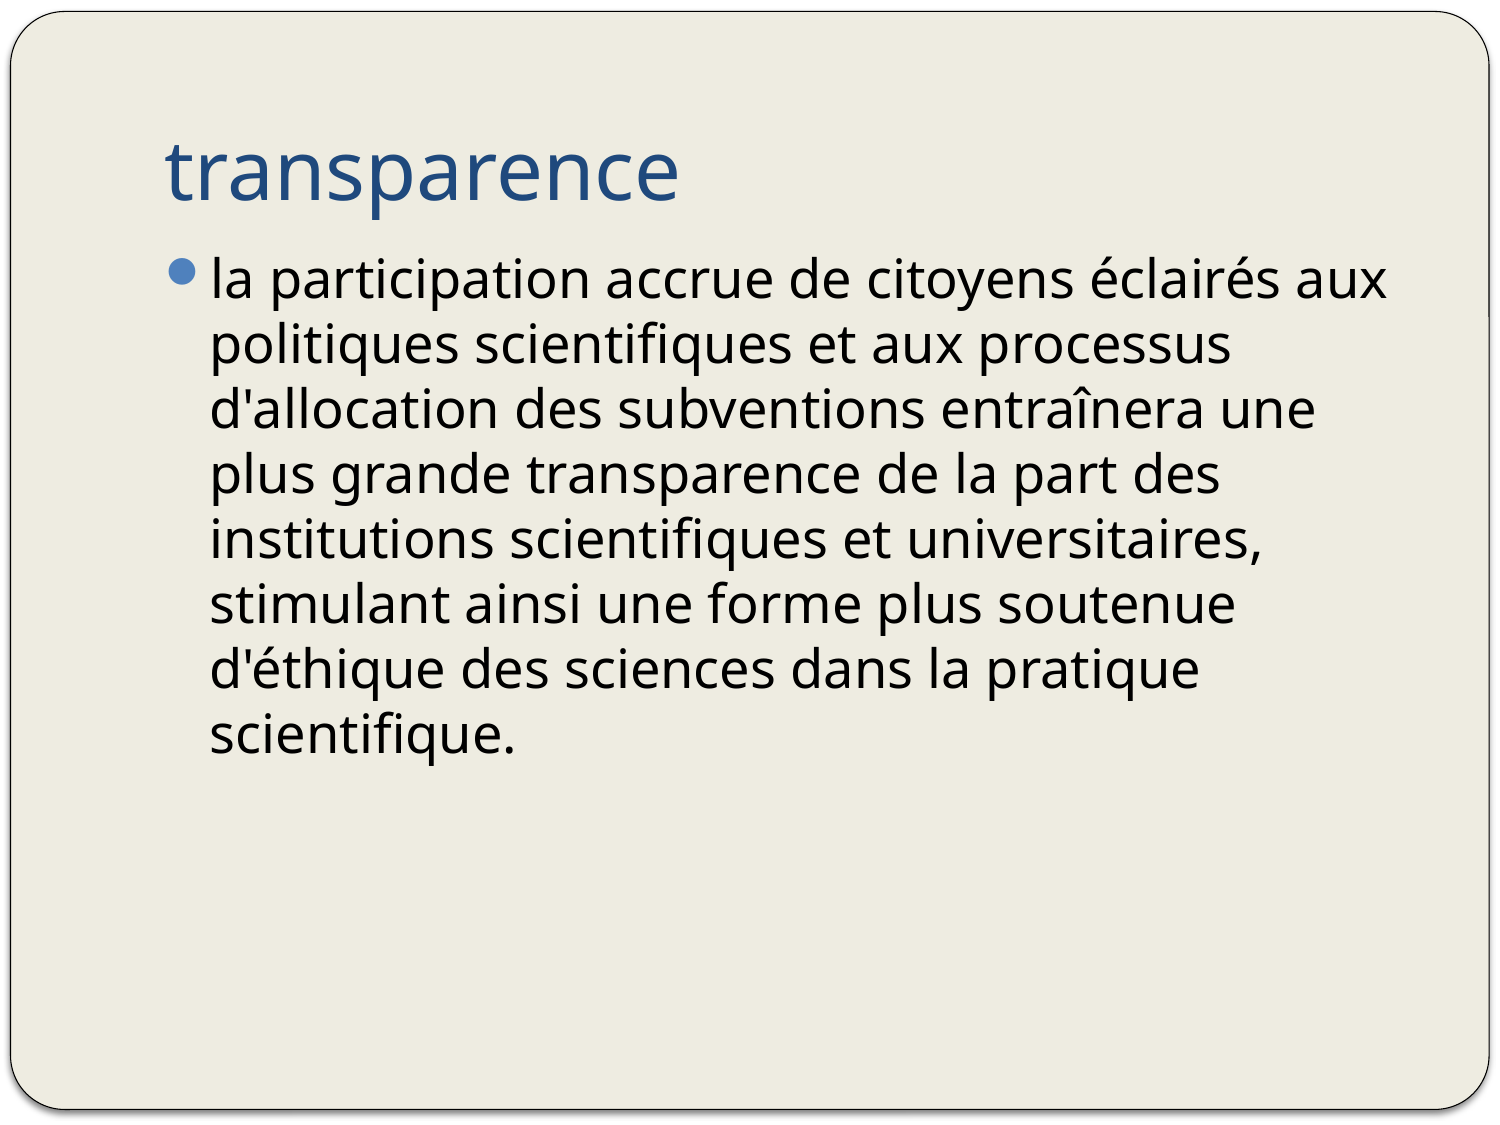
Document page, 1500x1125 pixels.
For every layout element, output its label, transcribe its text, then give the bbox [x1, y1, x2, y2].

title transparence [150, 45, 1425, 233]
list la participation accrue de citoyens éclairés aux politiques scientifiques et aux processus d'allocation des subventions entraînera une plus grande transparence de la part des institutions scientifiques et universitaires, stimulant ainsi une forme plus soutenue d'éthique des sciences dans la pratique scientifique. [150, 237, 1425, 988]
